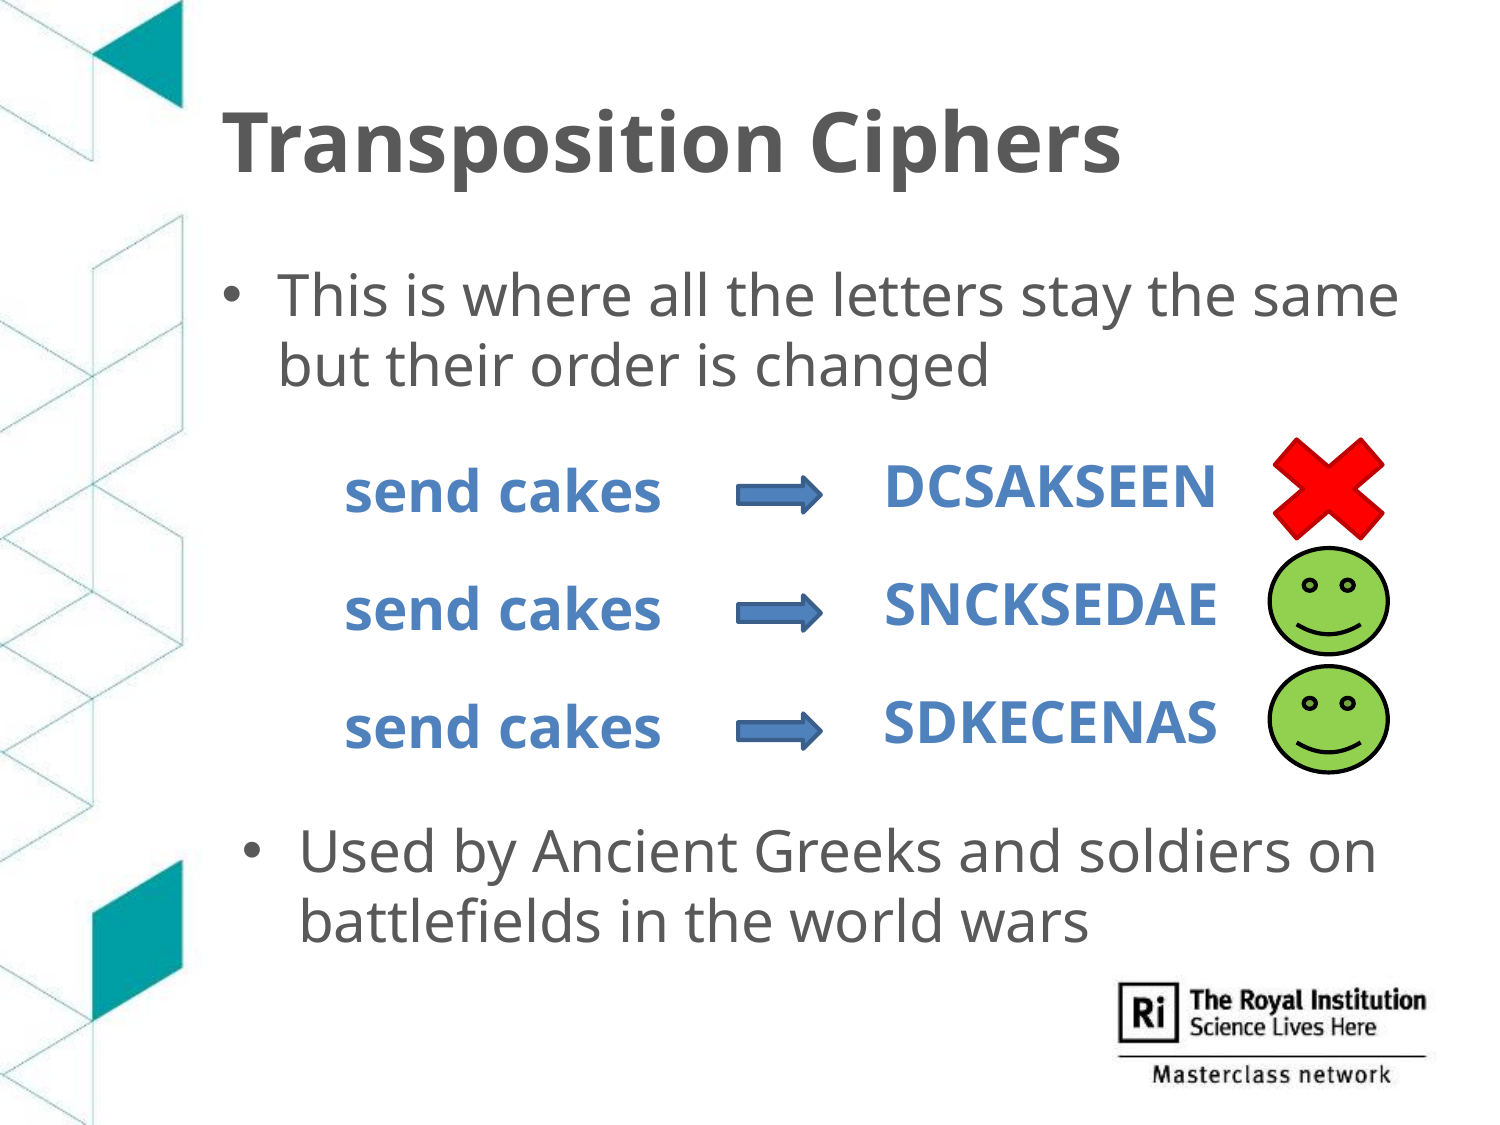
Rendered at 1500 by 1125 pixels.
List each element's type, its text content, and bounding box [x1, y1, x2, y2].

text_box send cakes [253, 559, 754, 655]
text_box [736, 593, 823, 633]
text_box [1272, 437, 1385, 541]
title Transposition Ciphers [206, 45, 1235, 233]
text_box Used by Ancient Greeks and soldiers on battlefields in the world wars [226, 806, 1444, 1001]
text_box SNCKSEDAE [832, 559, 1270, 645]
text_box [1267, 664, 1390, 775]
picture [1112, 1001, 1436, 1102]
text_box SDKECENAS [832, 678, 1270, 763]
text_box send cakes [253, 677, 754, 773]
text_box send cakes [253, 441, 754, 537]
text_box [1267, 545, 1390, 657]
list This is where all the letters stay the same but their order is changed [206, 250, 1444, 445]
picture [0, 0, 215, 1125]
text_box [736, 711, 823, 751]
text_box DCSAKSEEN [832, 441, 1270, 527]
text_box [736, 475, 823, 515]
